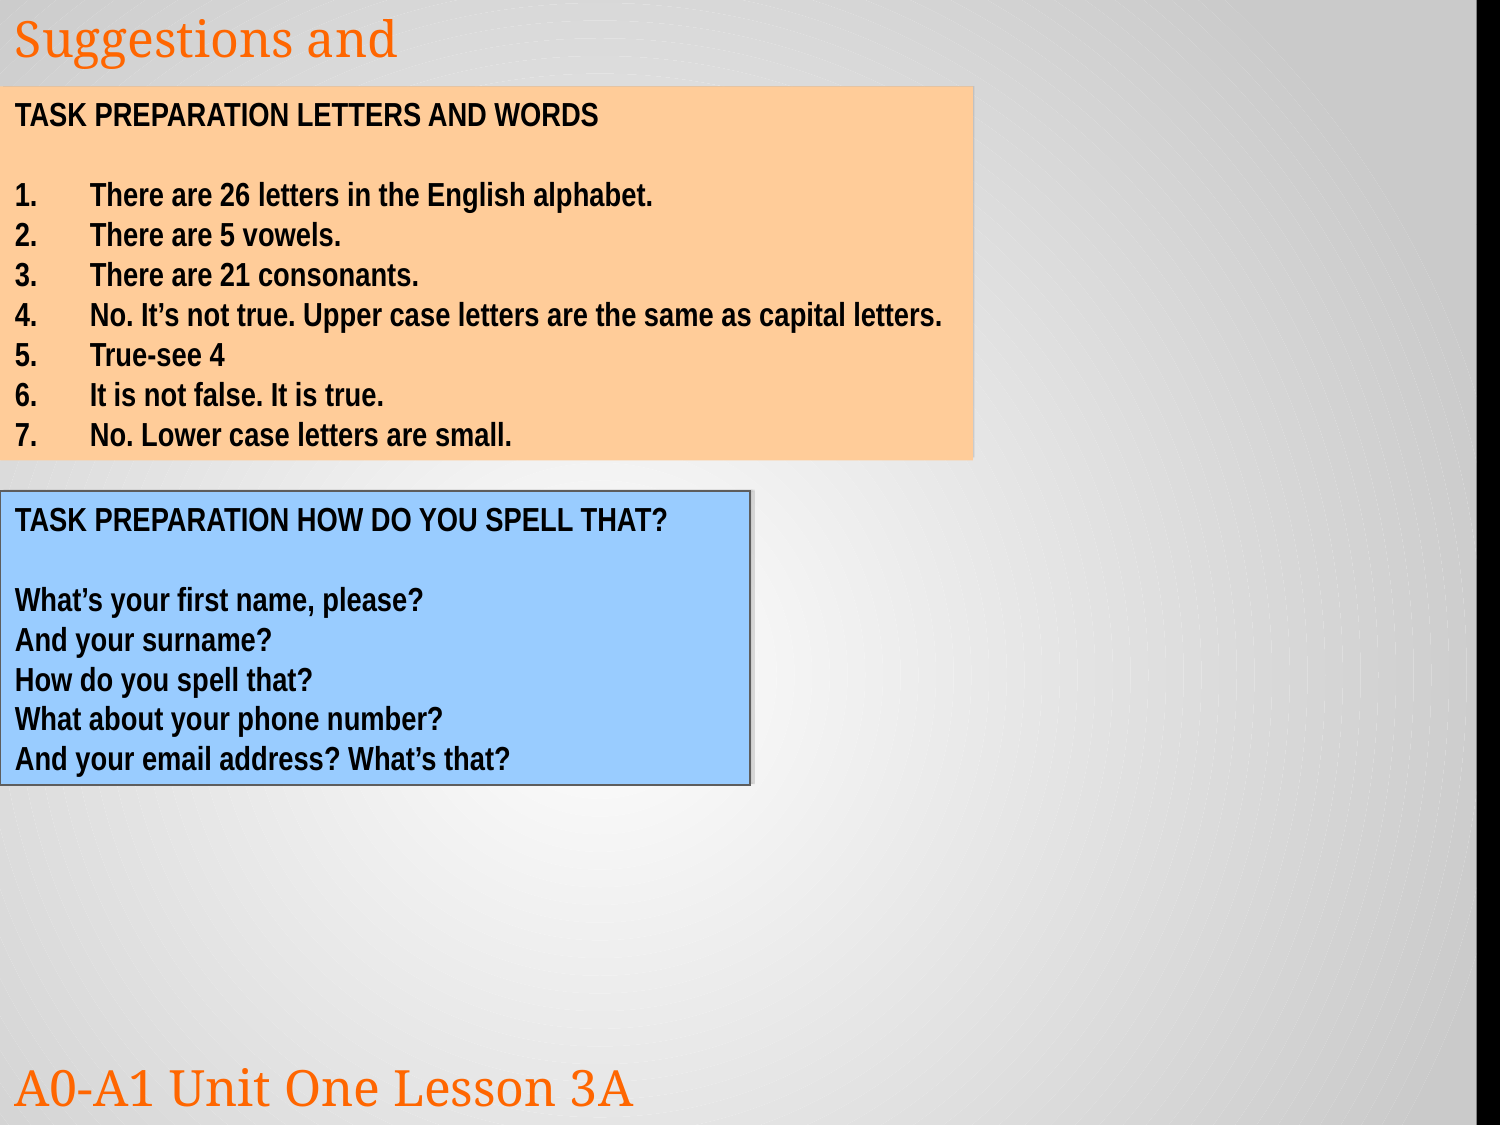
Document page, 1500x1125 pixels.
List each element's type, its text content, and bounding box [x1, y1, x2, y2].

text_box A0-A1 Unit One Lesson 3A [0, 1049, 711, 1124]
text_box TASK PREPARATION HOW DO YOU SPELL THAT? What’s your first name, please? And your surname? How do you spell that? What about your phone number? And your email address? What’s that? [0, 490, 750, 785]
text_box TASK PREPARATION LETTERS AND WORDS There are 26 letters in the English alphabet. There are 5 vowels. There are 21 consonants. No. It’s not true. Upper case letters are the same as capital letters. True-see 4 It is not false. It is true. No. Lower case letters are small. [0, 86, 973, 461]
text_box Suggestions and answers [0, 0, 588, 86]
